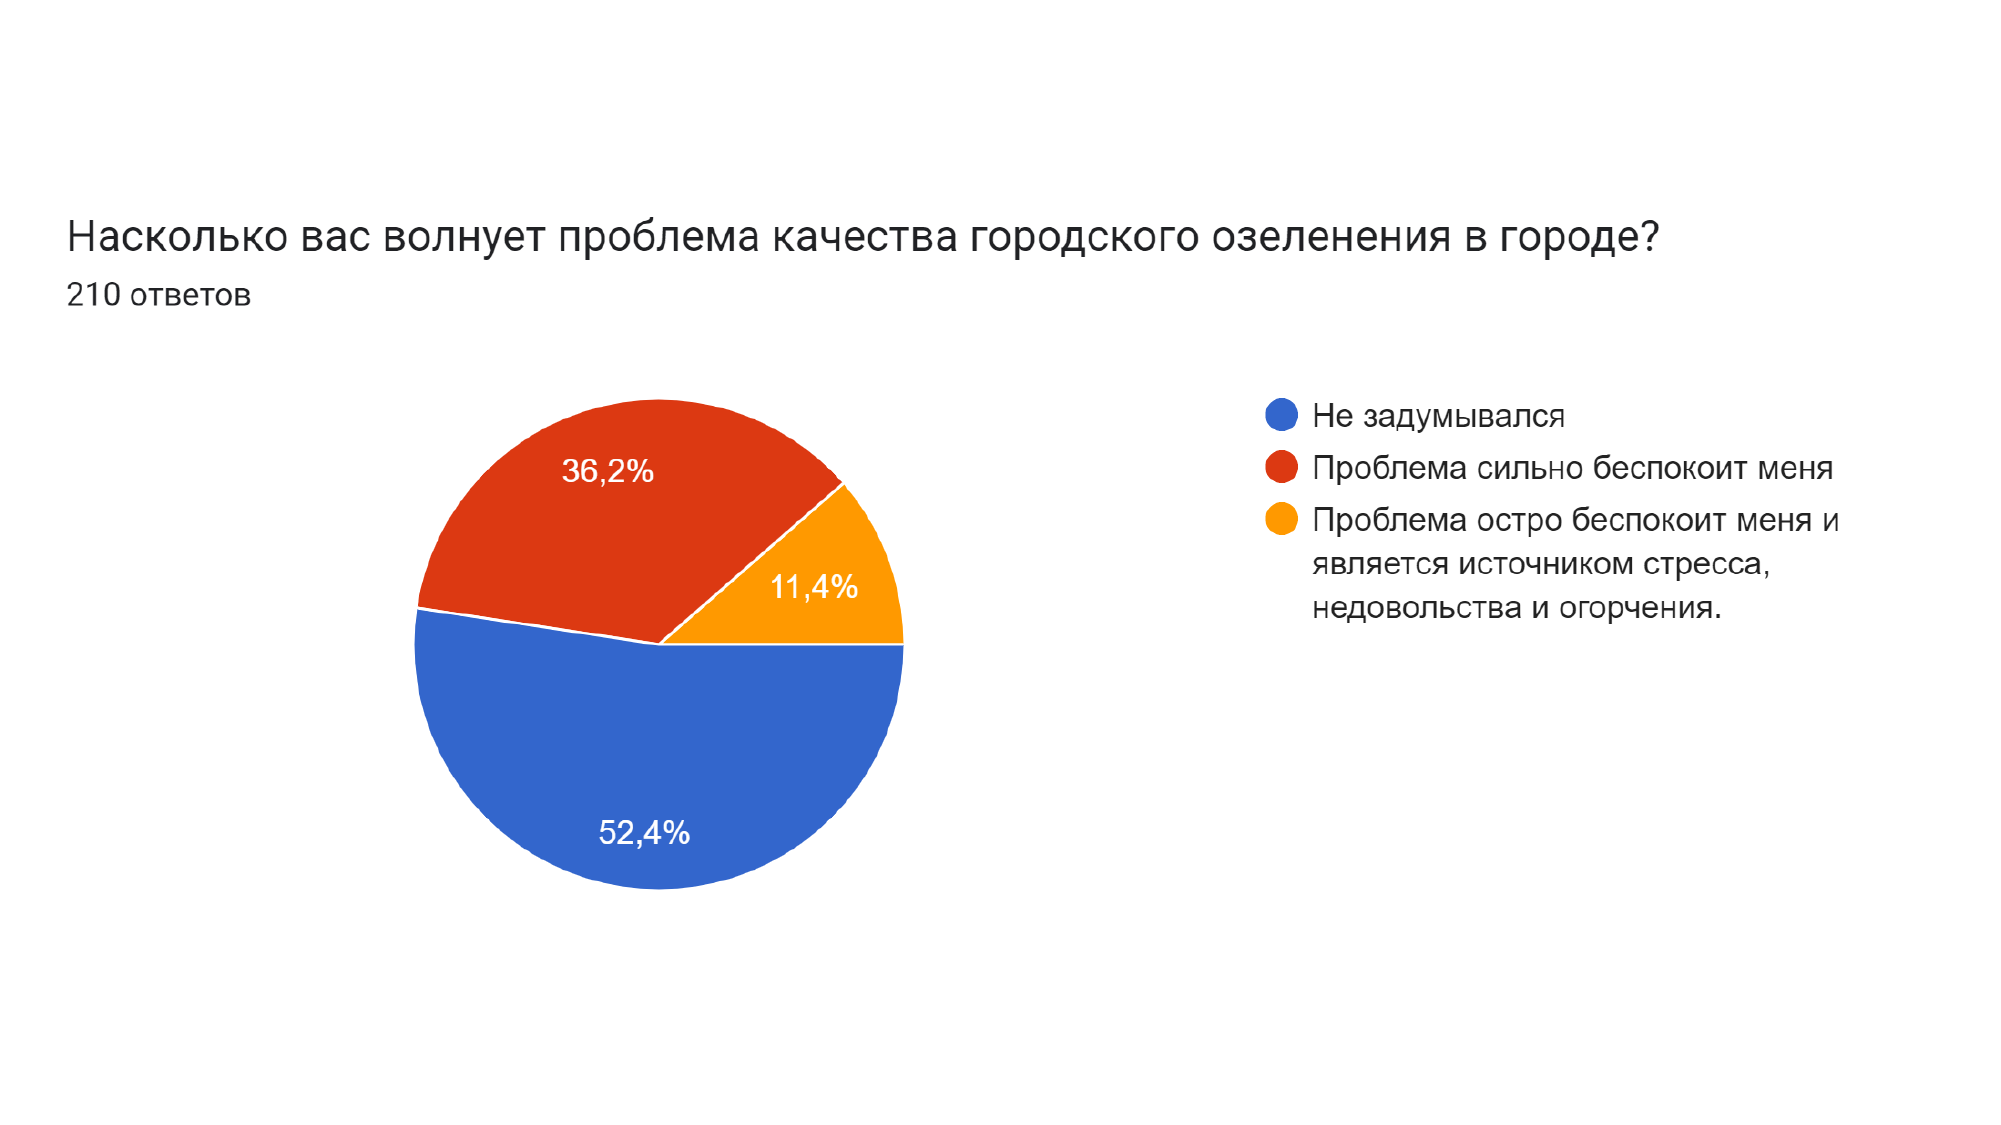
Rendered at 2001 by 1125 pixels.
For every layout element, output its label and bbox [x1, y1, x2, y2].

picture [0, 141, 2000, 984]
